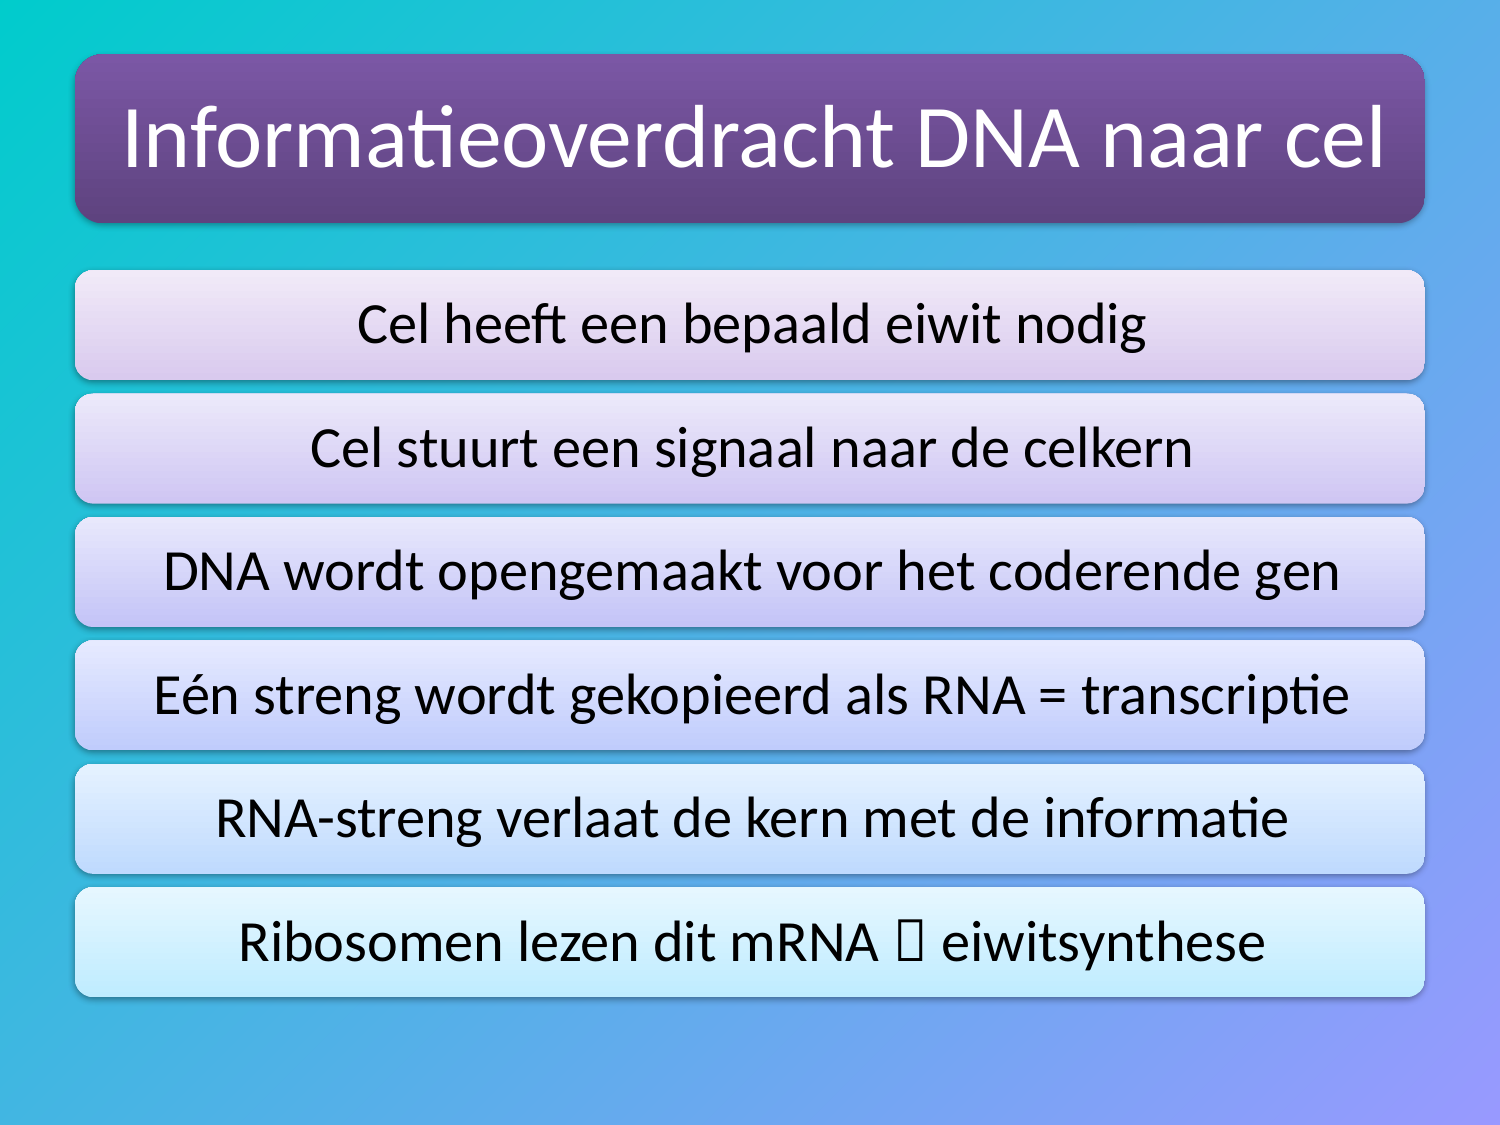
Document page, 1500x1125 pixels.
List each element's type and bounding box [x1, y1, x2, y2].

list [74, 262, 1426, 1006]
text_box [74, 44, 1426, 233]
